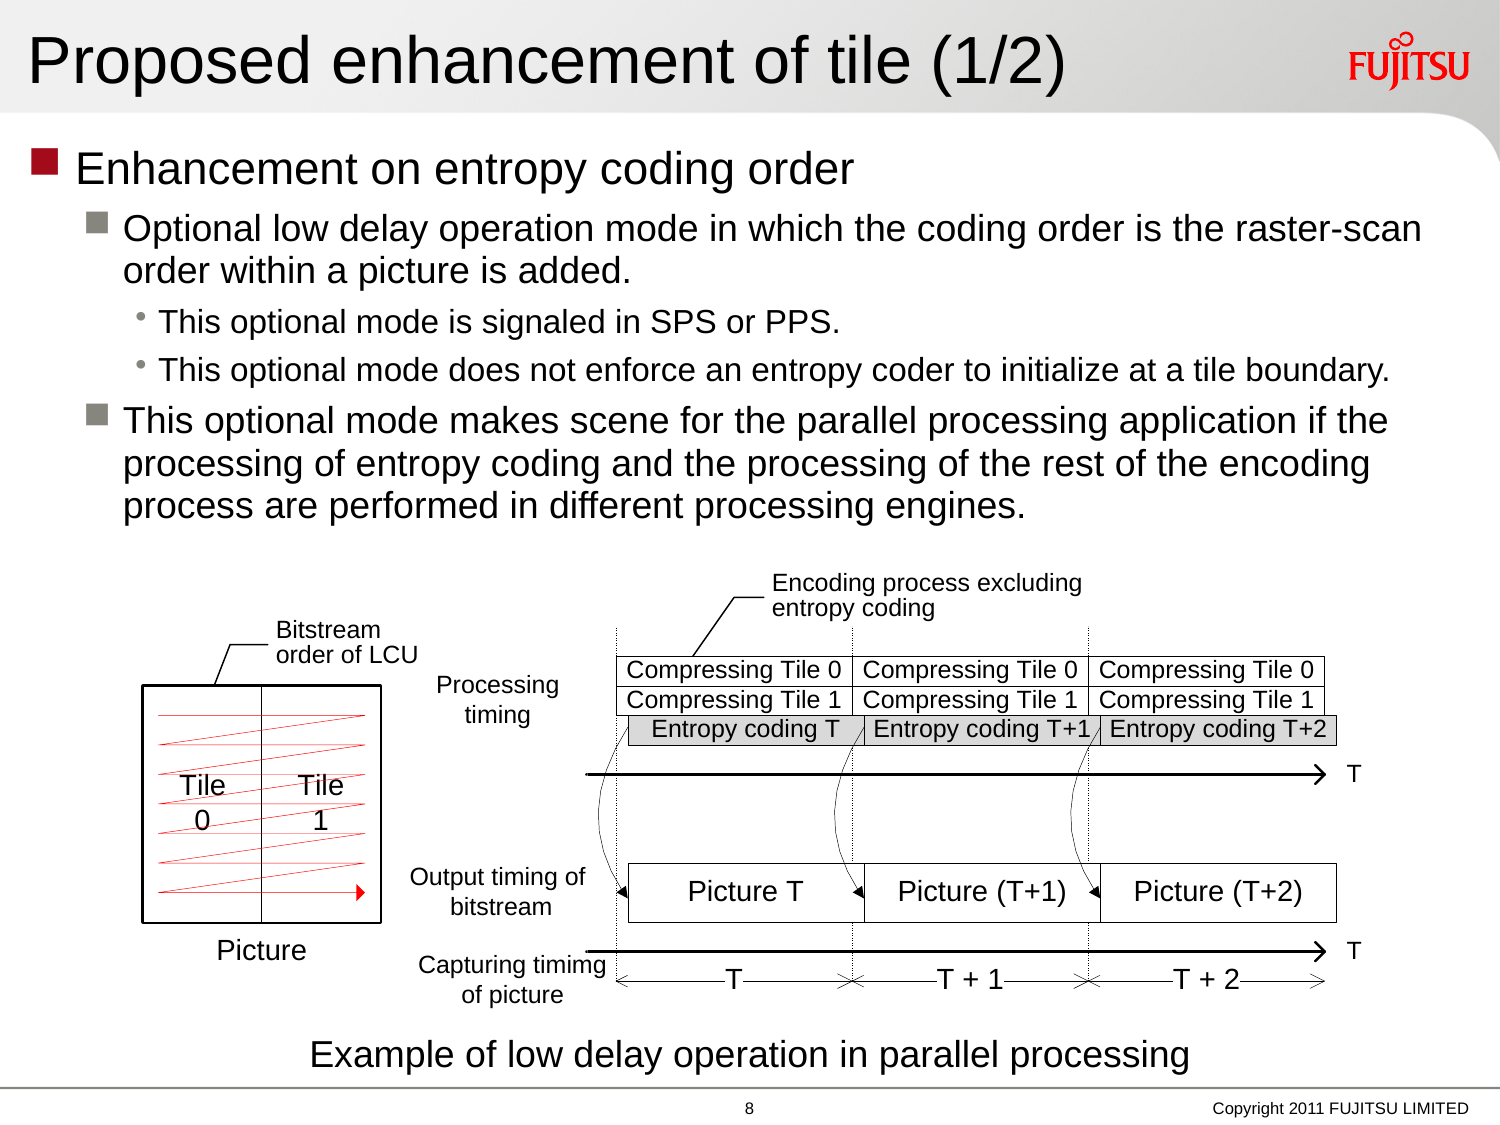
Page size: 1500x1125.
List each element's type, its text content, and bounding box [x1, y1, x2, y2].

list Enhancement on entropy coding order Optional low delay operation mode in which the coding order is the raster-scan order within a picture is added. This optional mode is signaled in SPS or PPS. This optional mode does not enforce an entropy coder to initialize at a tile boundary. This optional mode makes scene for the parallel processing application if the processing of entropy coding and the processing of the rest of the encoding process are performed in different processing engines. [27, 142, 1470, 540]
title Proposed enhancement of tile (1/2) [27, 0, 1318, 114]
picture [0, 0, 1500, 176]
slide_number 7 [705, 1091, 795, 1125]
footer Copyright 2011 FUJITSU LIMITED [809, 1091, 1470, 1125]
text_box Example of low delay operation in parallel processing [253, 1023, 1247, 1083]
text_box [138, 562, 1365, 1014]
